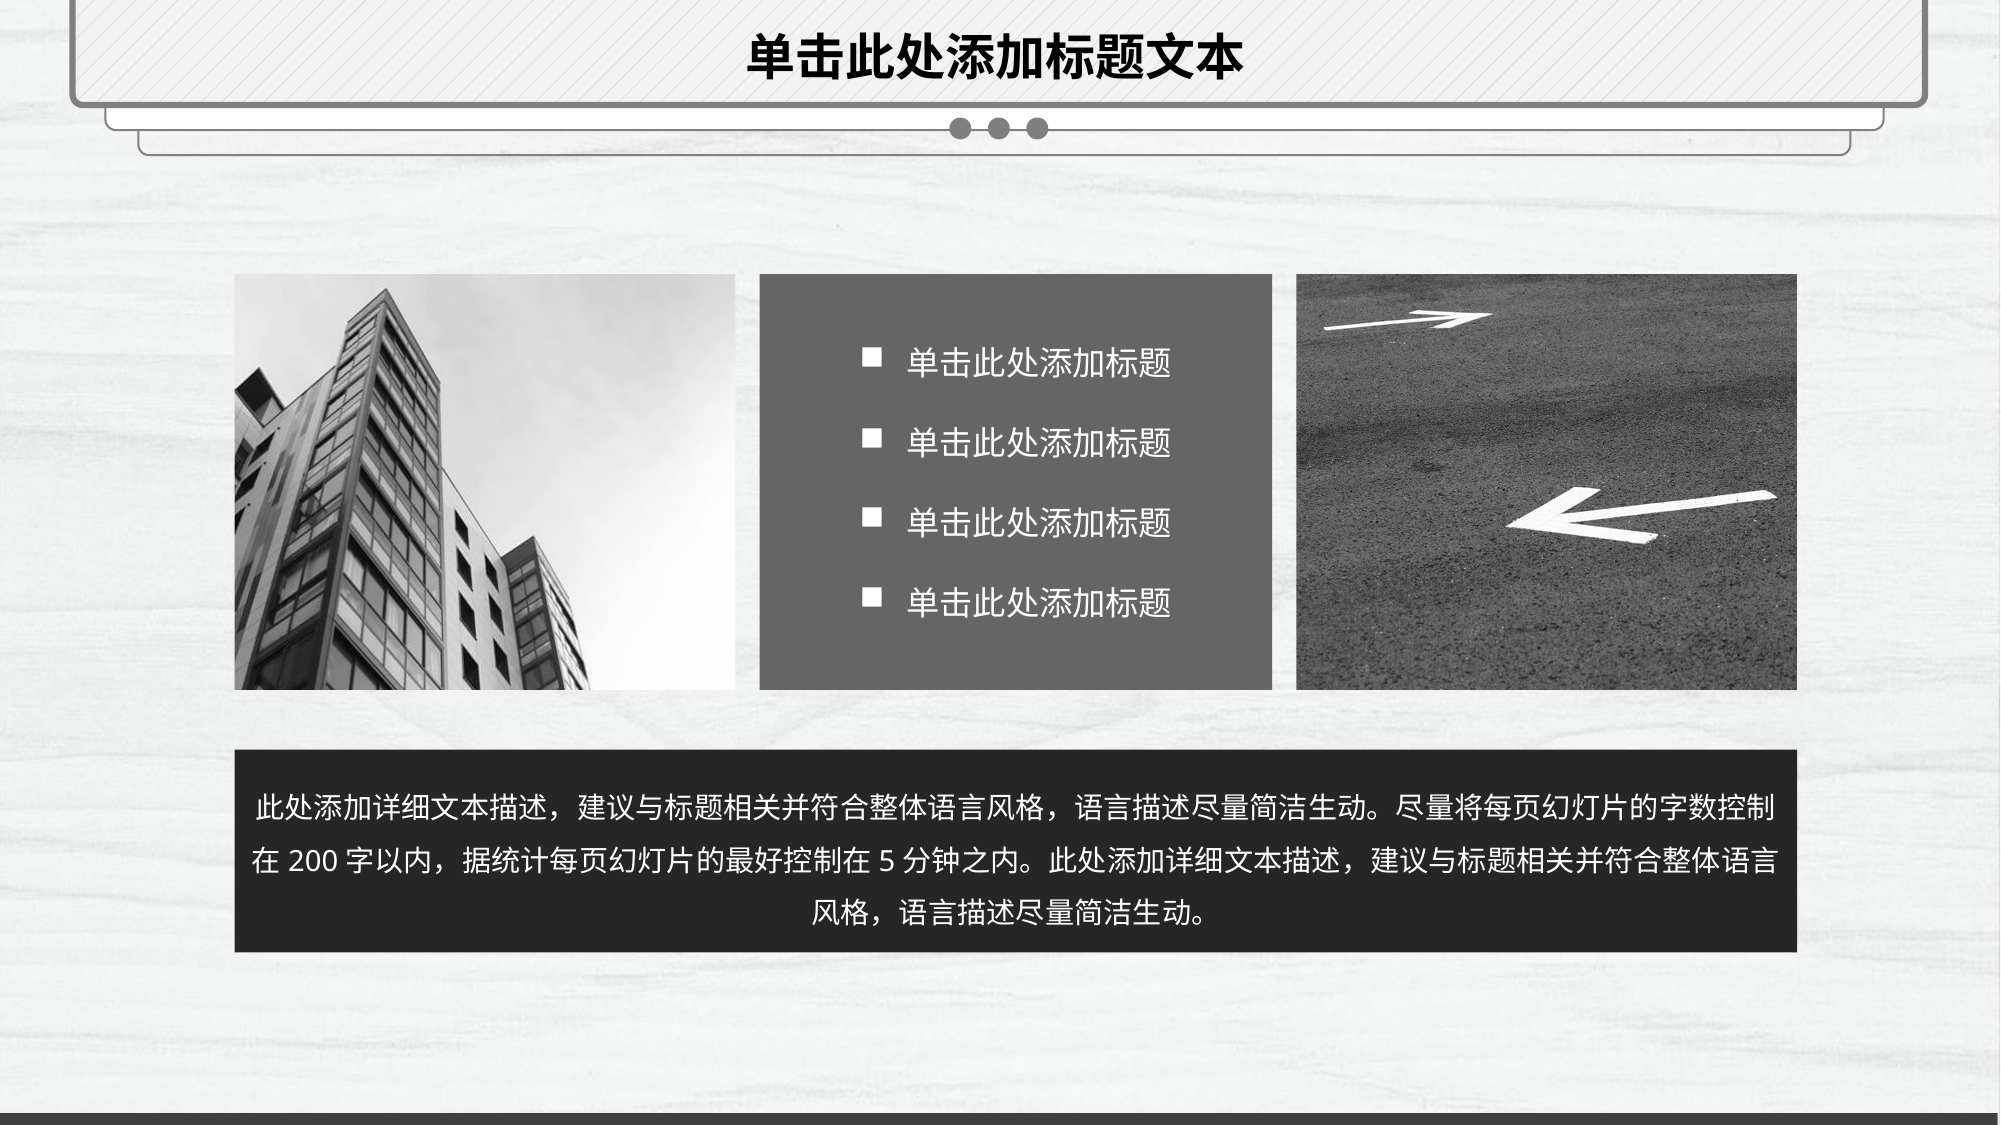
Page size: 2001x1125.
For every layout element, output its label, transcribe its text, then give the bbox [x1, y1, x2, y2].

text_box [234, 273, 736, 691]
text_box 单击此处添加标题文本 [638, 18, 1353, 93]
picture [0, 0, 2001, 1125]
text_box 单击此处添加标题 单击此处添加标题 单击此处添加标题 单击此处添加标题 [759, 273, 1273, 691]
text_box 此处添加详细文本描述，建议与标题相关并符合整体语言风格，语言描述尽量简洁生动。尽量将每页幻灯片的字数控制在200字以内，据统计每页幻灯片的最好控制在5分钟之内。此处添加详细文本描述，建议与标题相关并符合整体语言风格，语言描述尽量简洁生动。 [234, 748, 1798, 953]
picture [140, 132, 1849, 154]
text_box [0, 1112, 1998, 1125]
text_box [1295, 273, 1798, 691]
